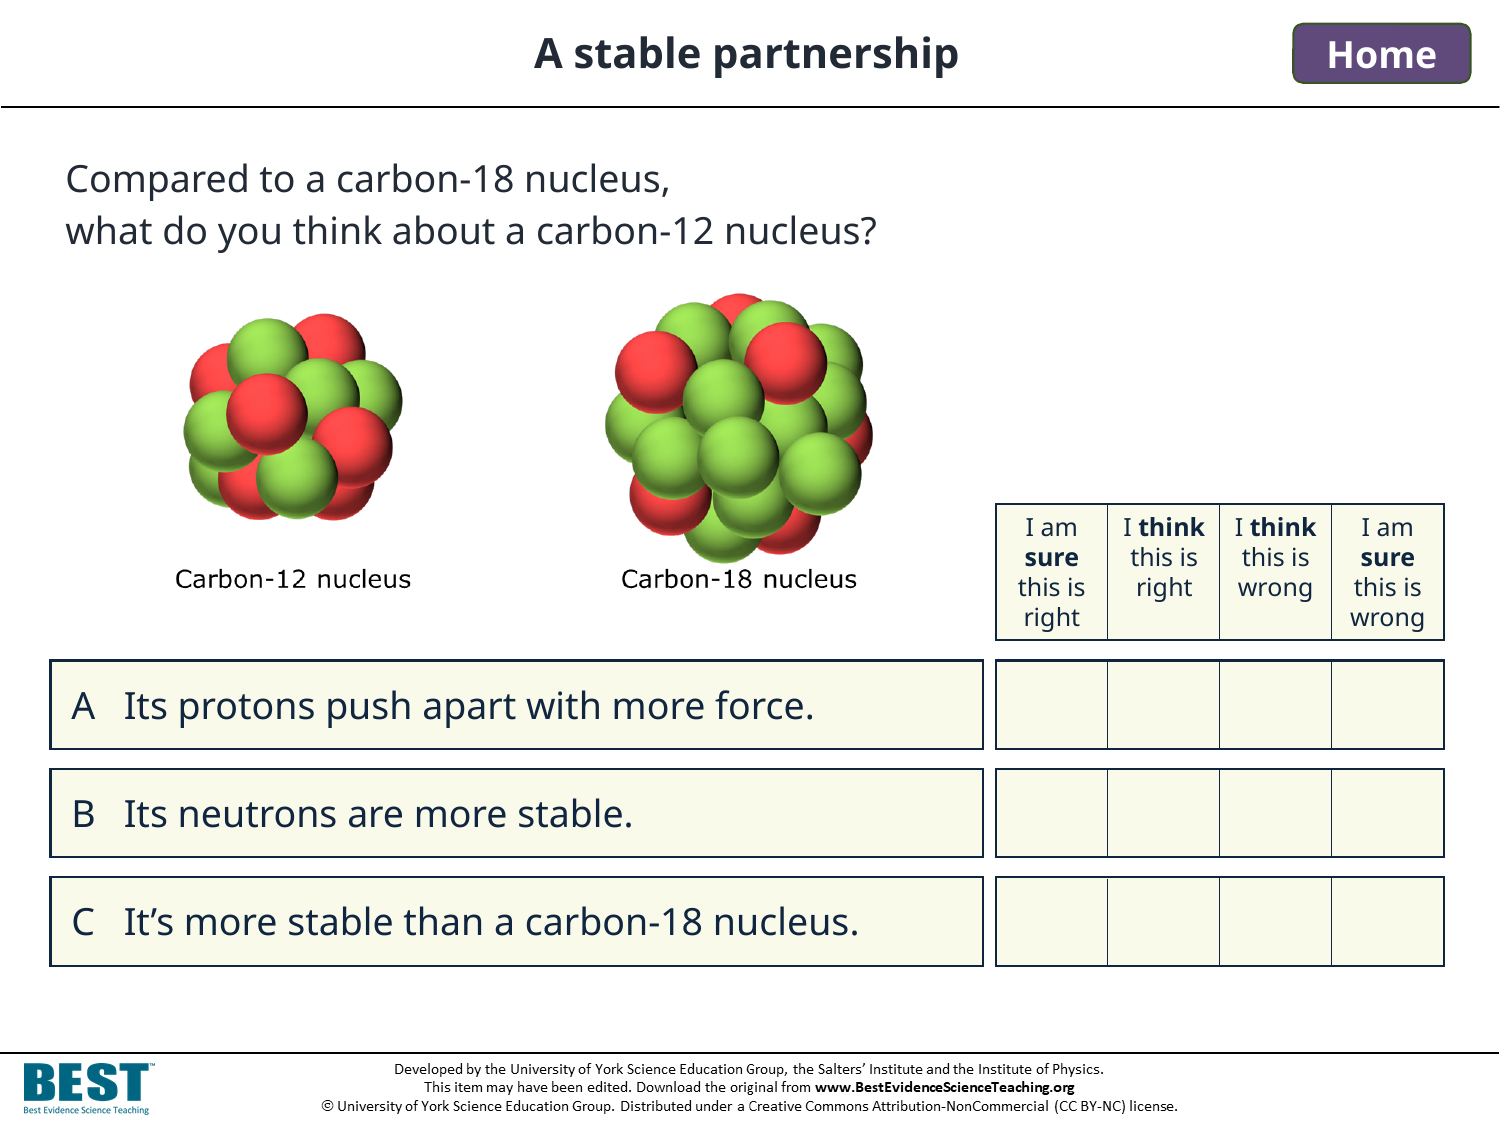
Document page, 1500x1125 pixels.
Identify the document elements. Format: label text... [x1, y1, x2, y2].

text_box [995, 768, 1444, 859]
picture [0, 106, 1500, 1125]
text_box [995, 660, 1444, 750]
text_box A stable partnership [23, 4, 1471, 99]
text_box Home [1292, 22, 1472, 84]
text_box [995, 876, 1444, 968]
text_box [995, 503, 1444, 642]
